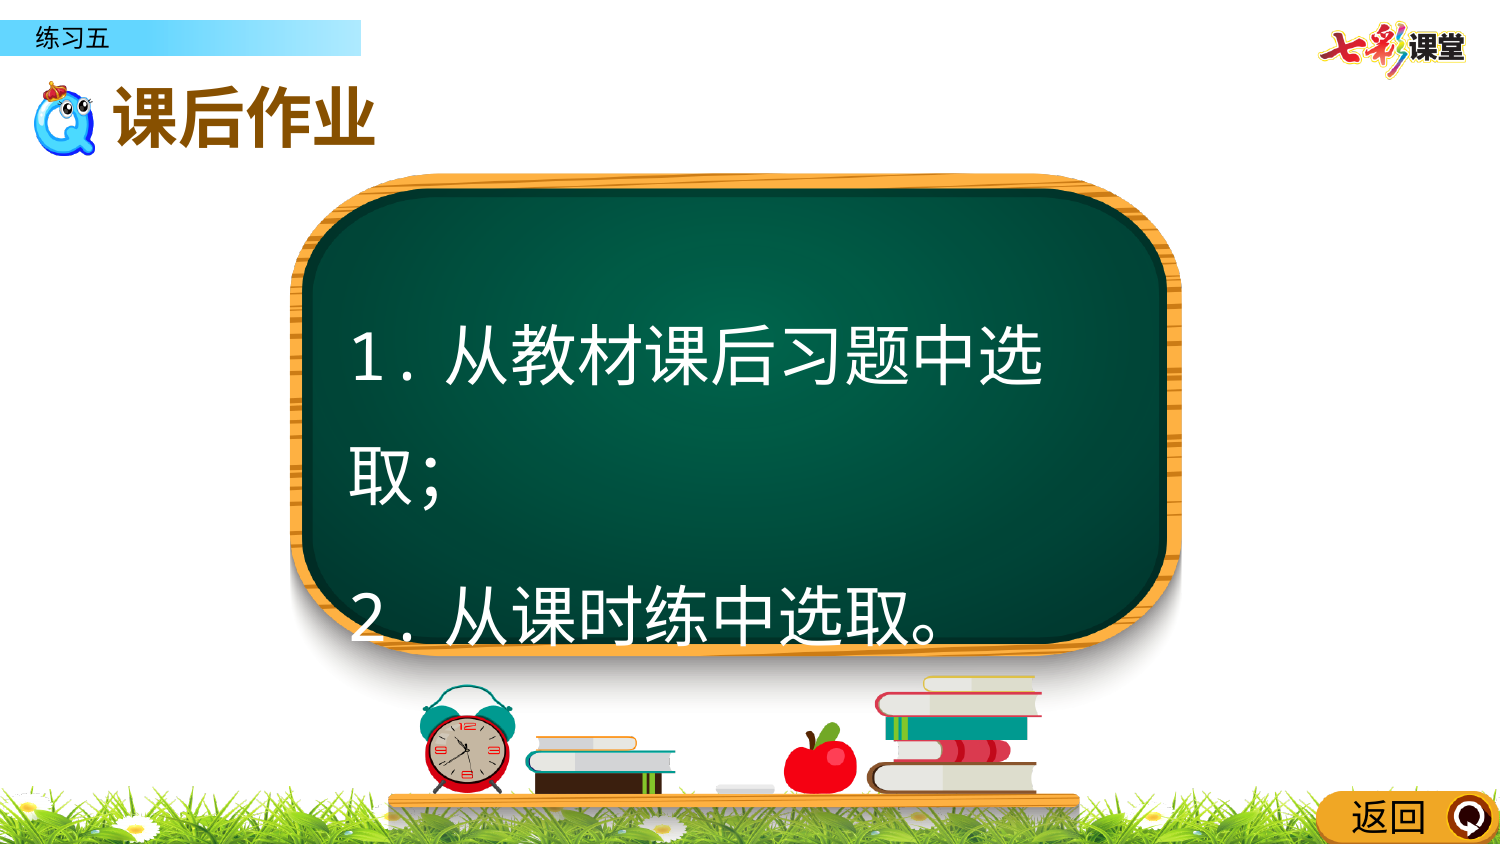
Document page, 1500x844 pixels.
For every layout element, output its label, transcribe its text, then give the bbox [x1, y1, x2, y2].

picture [1316, 20, 1468, 80]
picture [0, 173, 1500, 844]
picture [34, 80, 96, 157]
text_box 课后作业 [100, 69, 404, 161]
